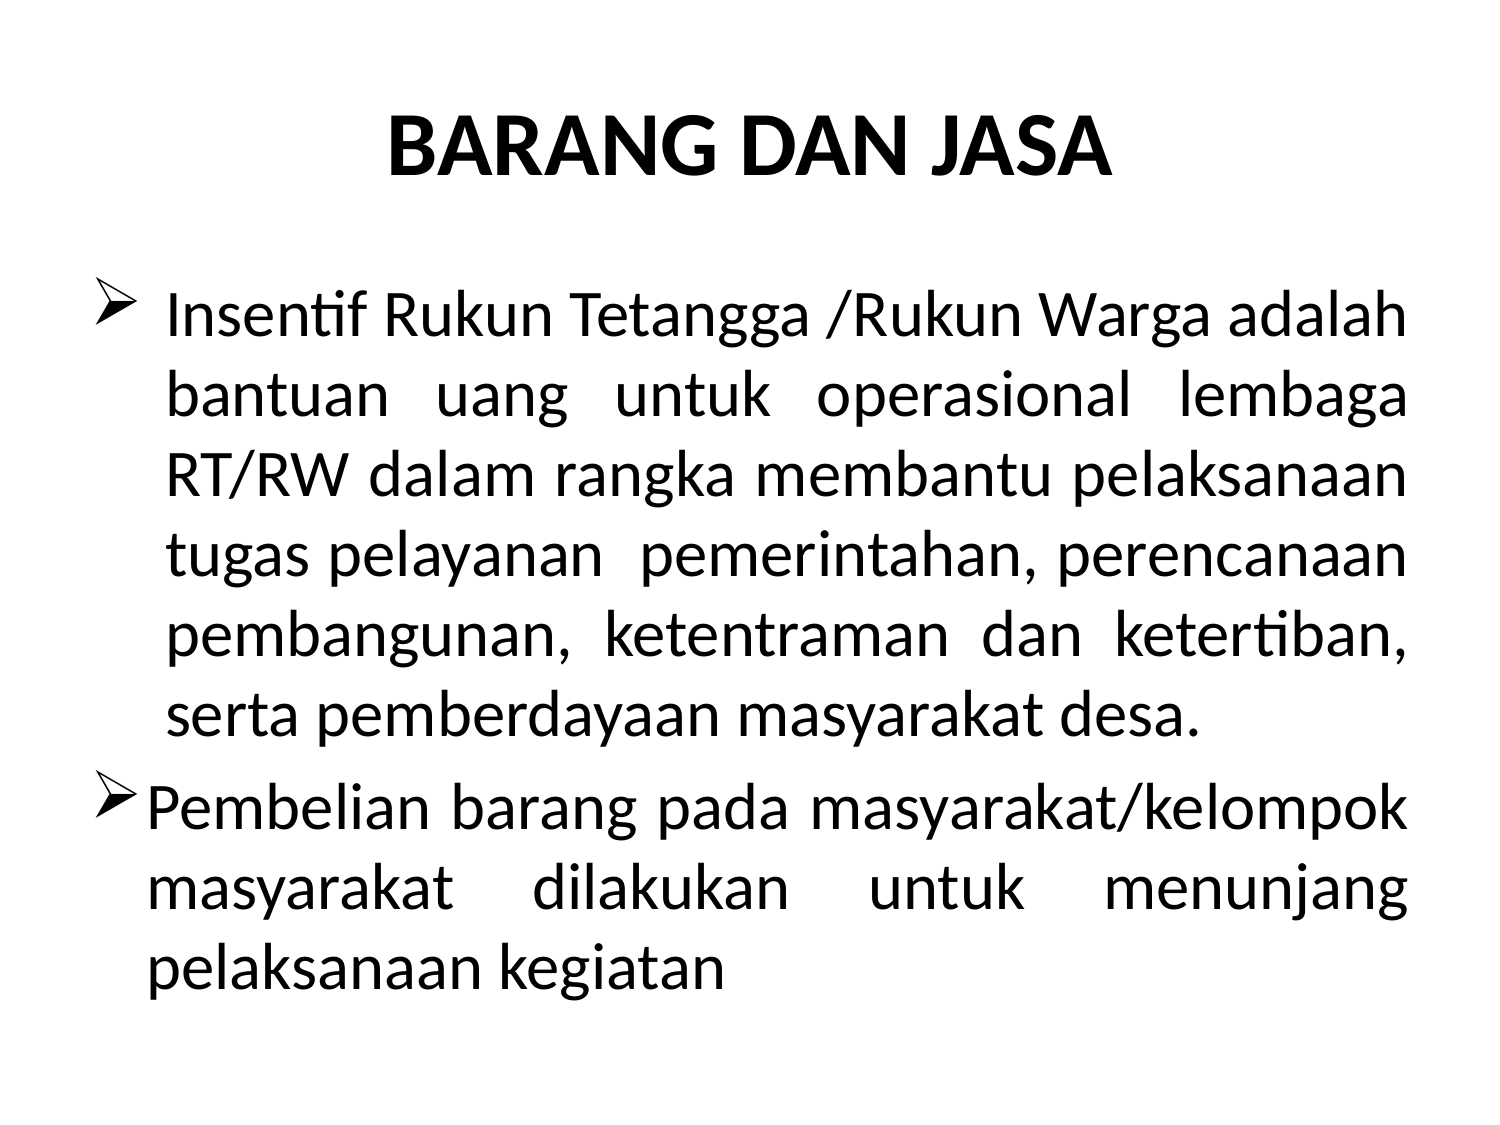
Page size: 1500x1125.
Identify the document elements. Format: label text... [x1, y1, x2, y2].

list Insentif Rukun Tetangga /Rukun Warga adalah bantuan uang untuk operasional lembaga RT/RW dalam rangka membantu pelaksanaan tugas pelayanan pemerintahan, perencanaan pembangunan, ketentraman dan ketertiban, serta pemberdayaan masyarakat desa. Pembelian barang pada masyarakat/kelompok masyarakat dilakukan untuk menunjang pelaksanaan kegiatan [75, 262, 1425, 1005]
title BARANG DAN JASA [75, 45, 1425, 233]
